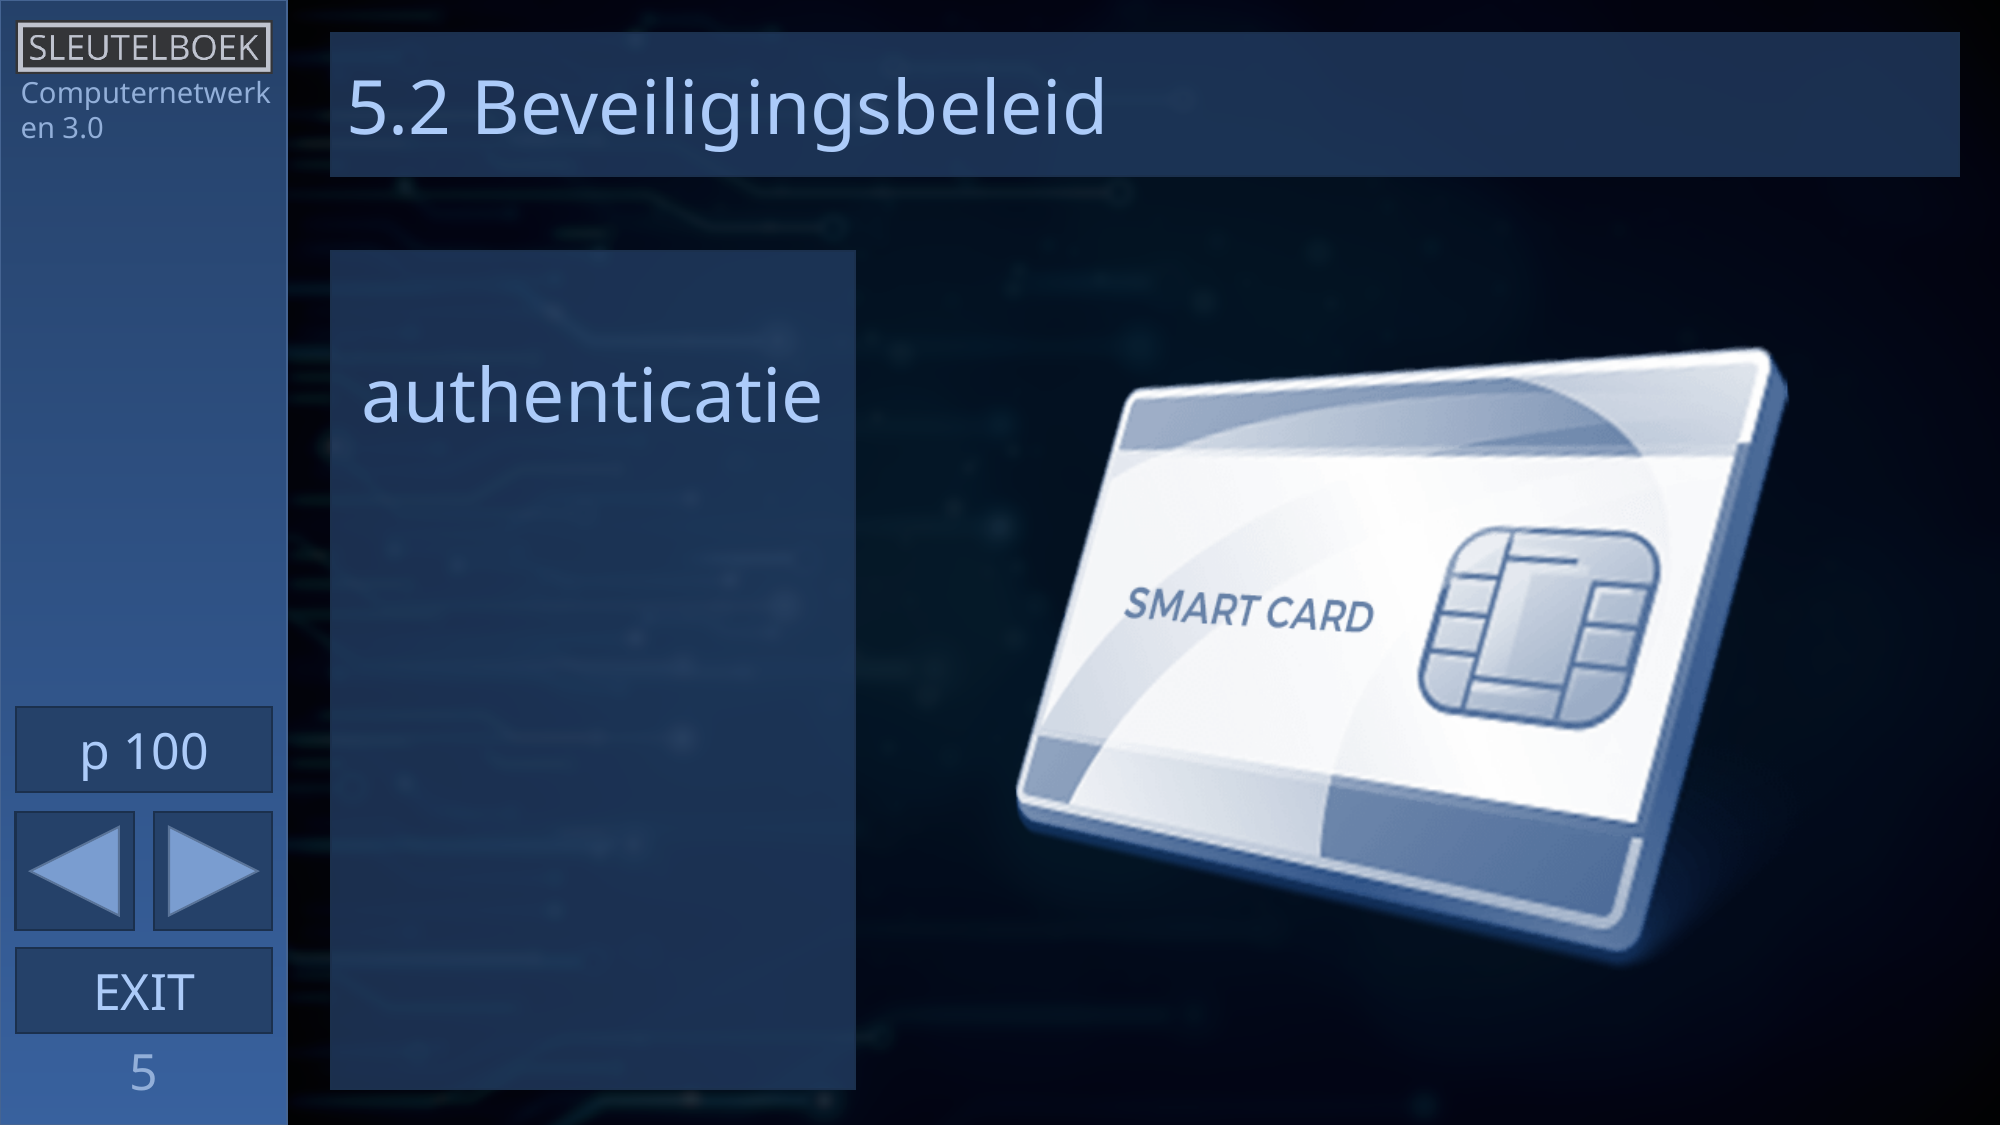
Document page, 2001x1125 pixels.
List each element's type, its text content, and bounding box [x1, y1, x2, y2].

text_box Computernetwerken 3.0 [5, 67, 288, 153]
text_box 5.2 Beveiligingsbeleid [330, 32, 1960, 177]
text_box p 100 [15, 706, 273, 793]
slide_number 5 [16, 1044, 273, 1105]
text_box authenticatie [330, 250, 856, 1090]
picture [288, 0, 2000, 1125]
